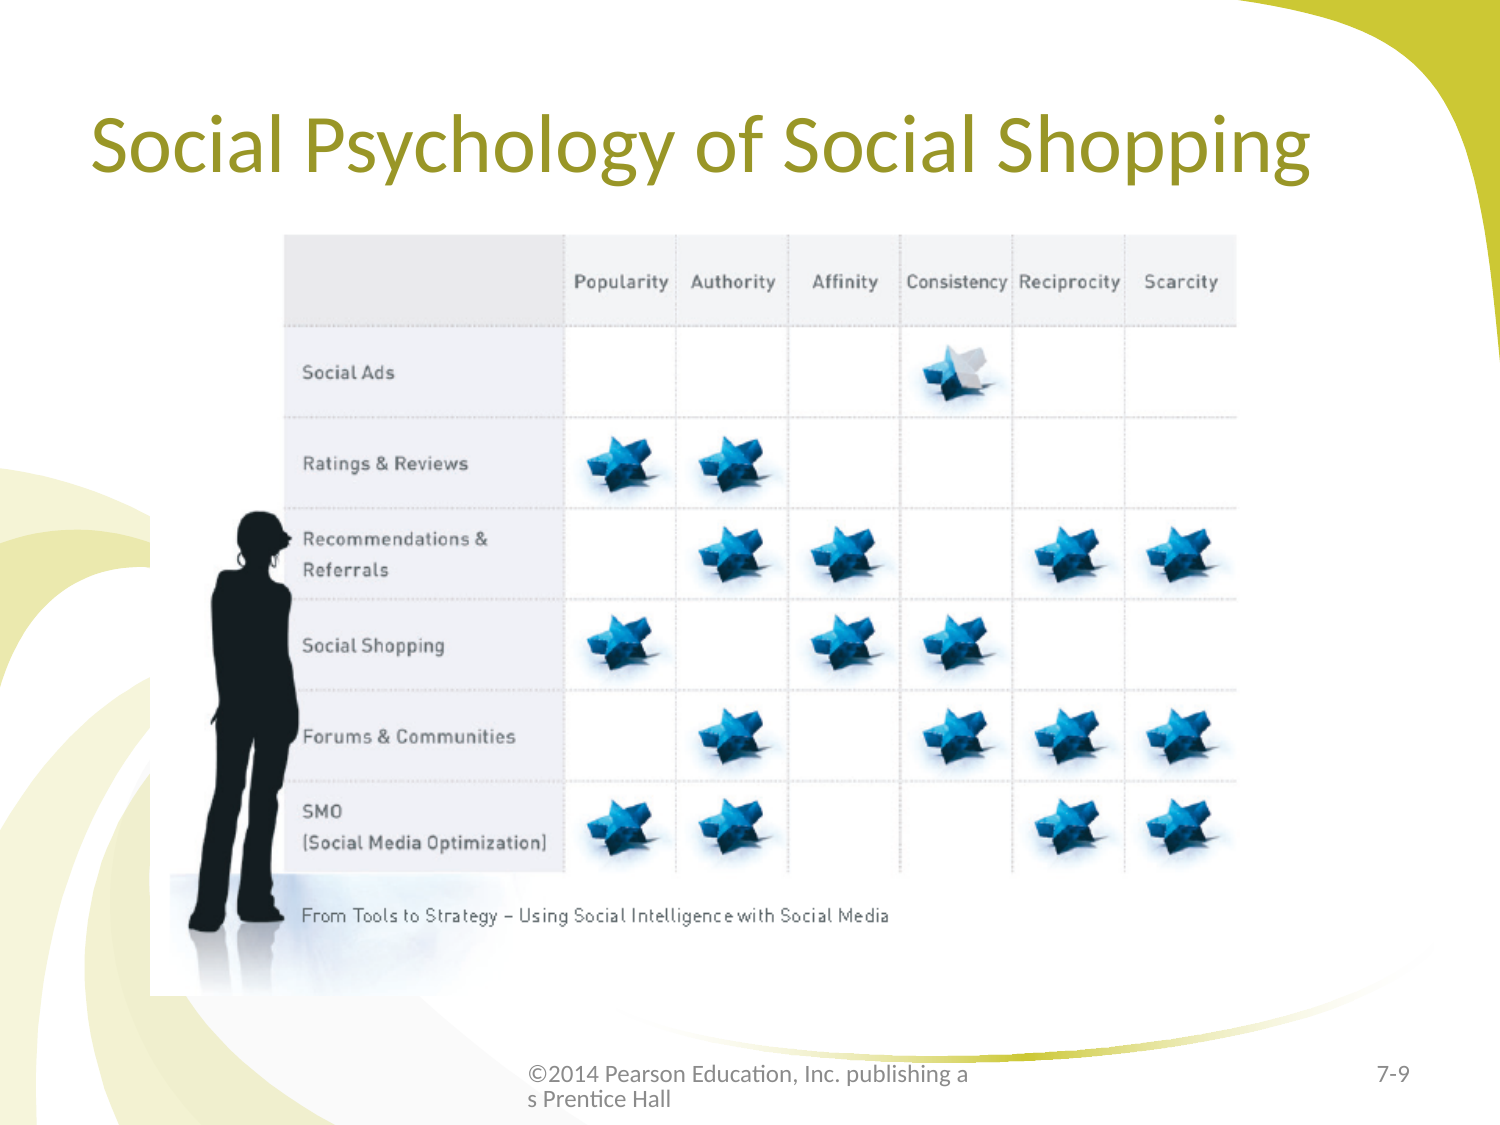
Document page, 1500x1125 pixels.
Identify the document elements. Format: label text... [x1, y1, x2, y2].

footer ©2014 Pearson Education, Inc. publishing as Prentice Hall [512, 1042, 988, 1103]
slide_number 7-9 [1074, 1042, 1425, 1103]
picture [149, 224, 1254, 996]
title Social Psychology of Social Shopping [75, 45, 1425, 233]
